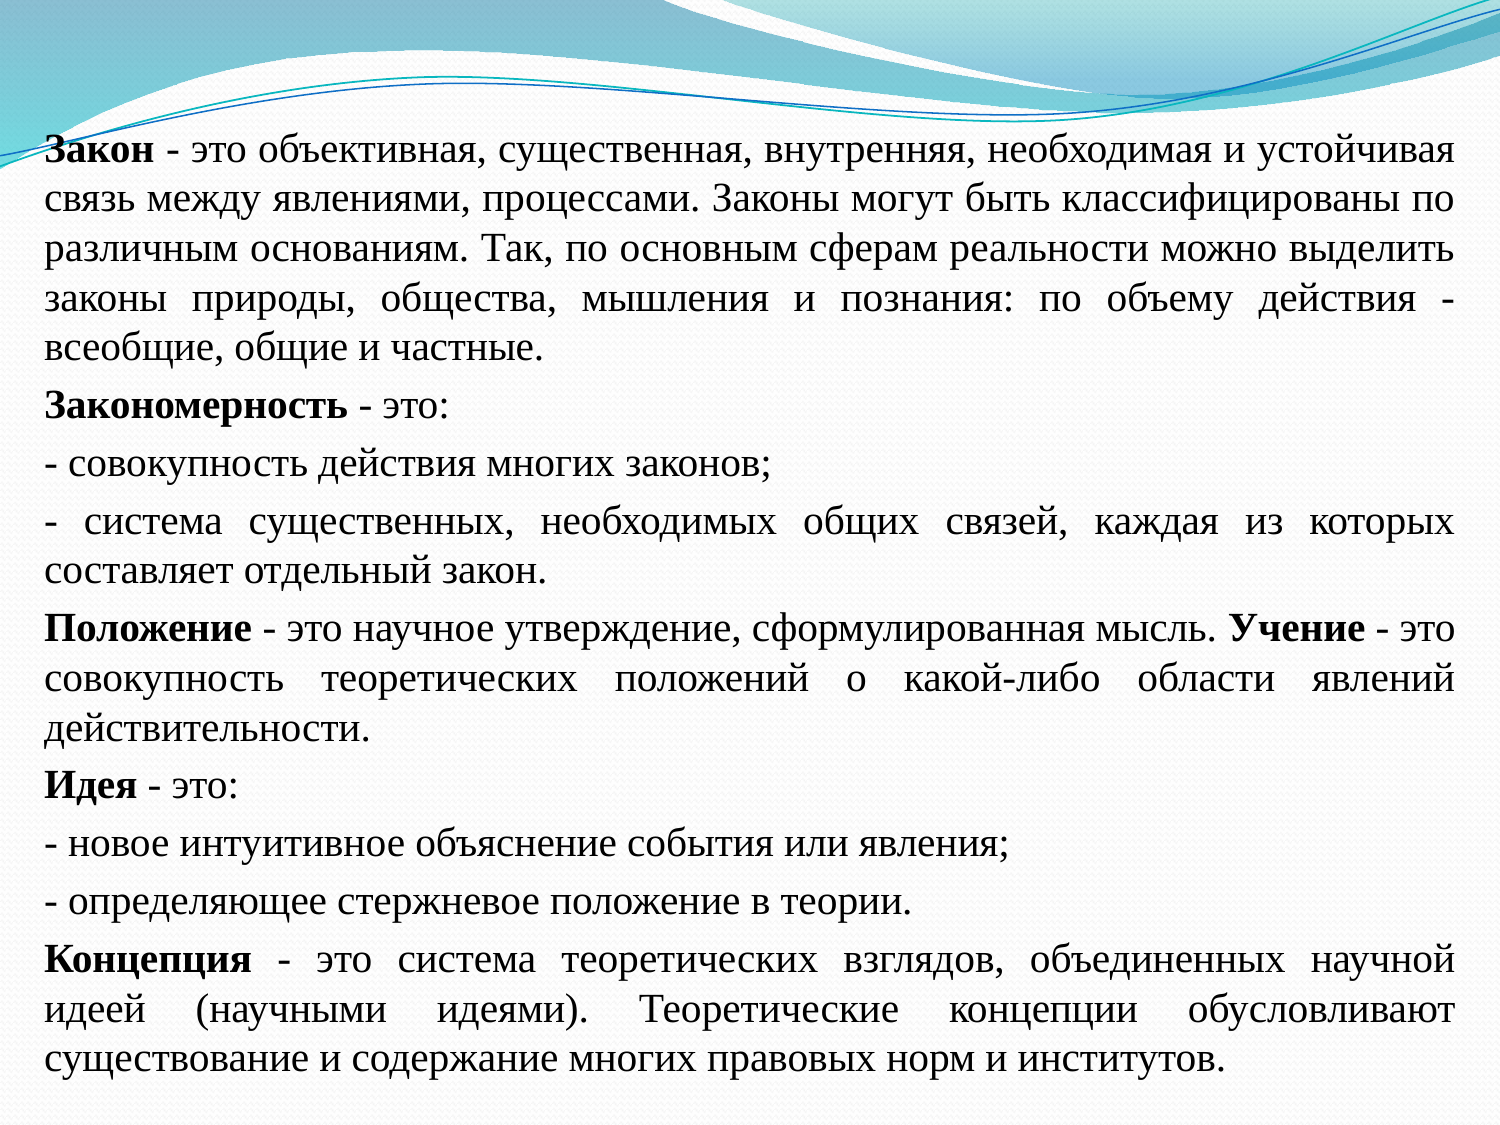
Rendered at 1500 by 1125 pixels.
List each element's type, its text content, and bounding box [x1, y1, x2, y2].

list Закон - это объективная, существенная, внутренняя, необходимая и устойчивая связь между явлениями, процессами. Законы могут быть классифицированы по различным основаниям. Так, по основным сферам реальности можно выделить законы природы, общества, мышления и познания: по объему действия - всеобщие, общие и частные. Закономерность - это: - совокупность действия многих законов; - система существенных, необходимых общих связей, каждая из которых составляет отдельный закон. Положение - это научное утверждение, сформулированная мысль. Учение - это совокупность теоретических положений о какой-либо области явлений действительности. Идея - это: - новое интуитивное объяснение события или явления; - определяющее стержневое положение в теории. Концепция - это система теоретических взглядов, объединенных научной идеей (научными идеями). Теоретические концепции обусловливают существование и содержание многих правовых норм и институтов. [29, 113, 1471, 1094]
